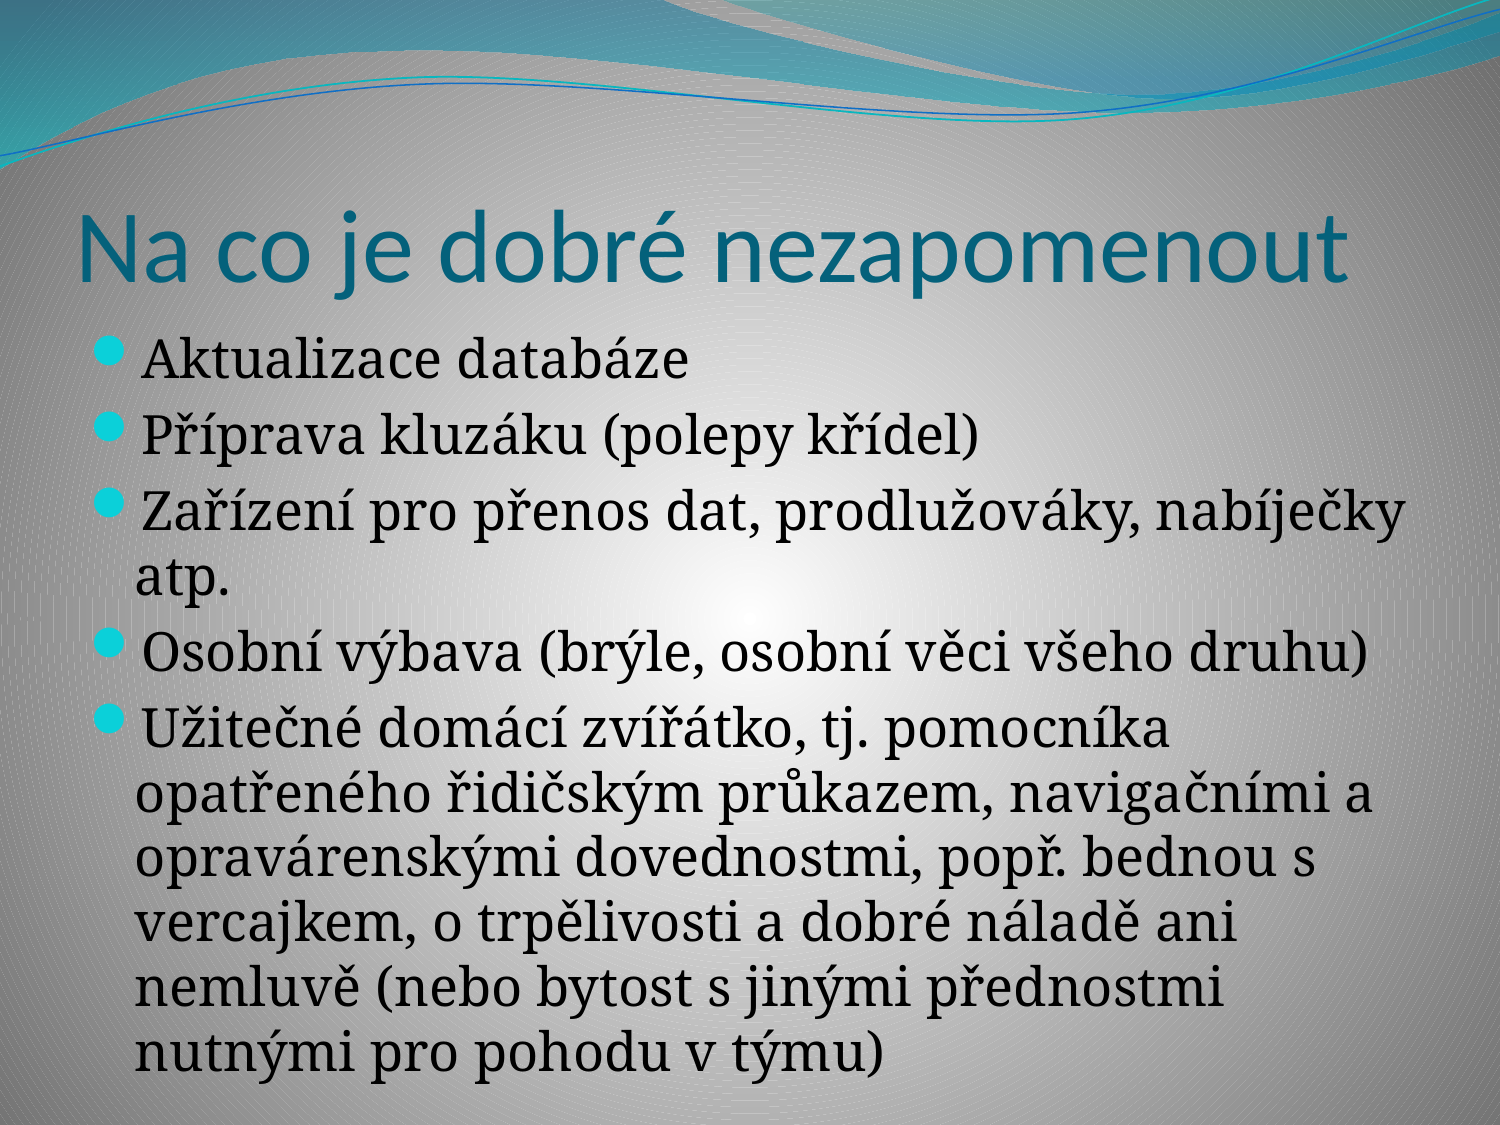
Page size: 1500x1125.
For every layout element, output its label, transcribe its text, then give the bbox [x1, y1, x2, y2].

title Na co je dobré nezapomenout [75, 115, 1425, 303]
list Aktualizace databáze Příprava kluzáku (polepy křídel) Zařízení pro přenos dat, prodlužováky, nabíječky atp. Osobní výbava (brýle, osobní věci všeho druhu) Užitečné domácí zvířátko, tj. pomocníka opatřeného řidičským průkazem, navigačními a opravárenskými dovednostmi, popř. bednou s vercajkem, o trpělivosti a dobré náladě ani nemluvě (nebo bytost s jinými přednostmi nutnými pro pohodu v týmu) [75, 317, 1425, 1038]
